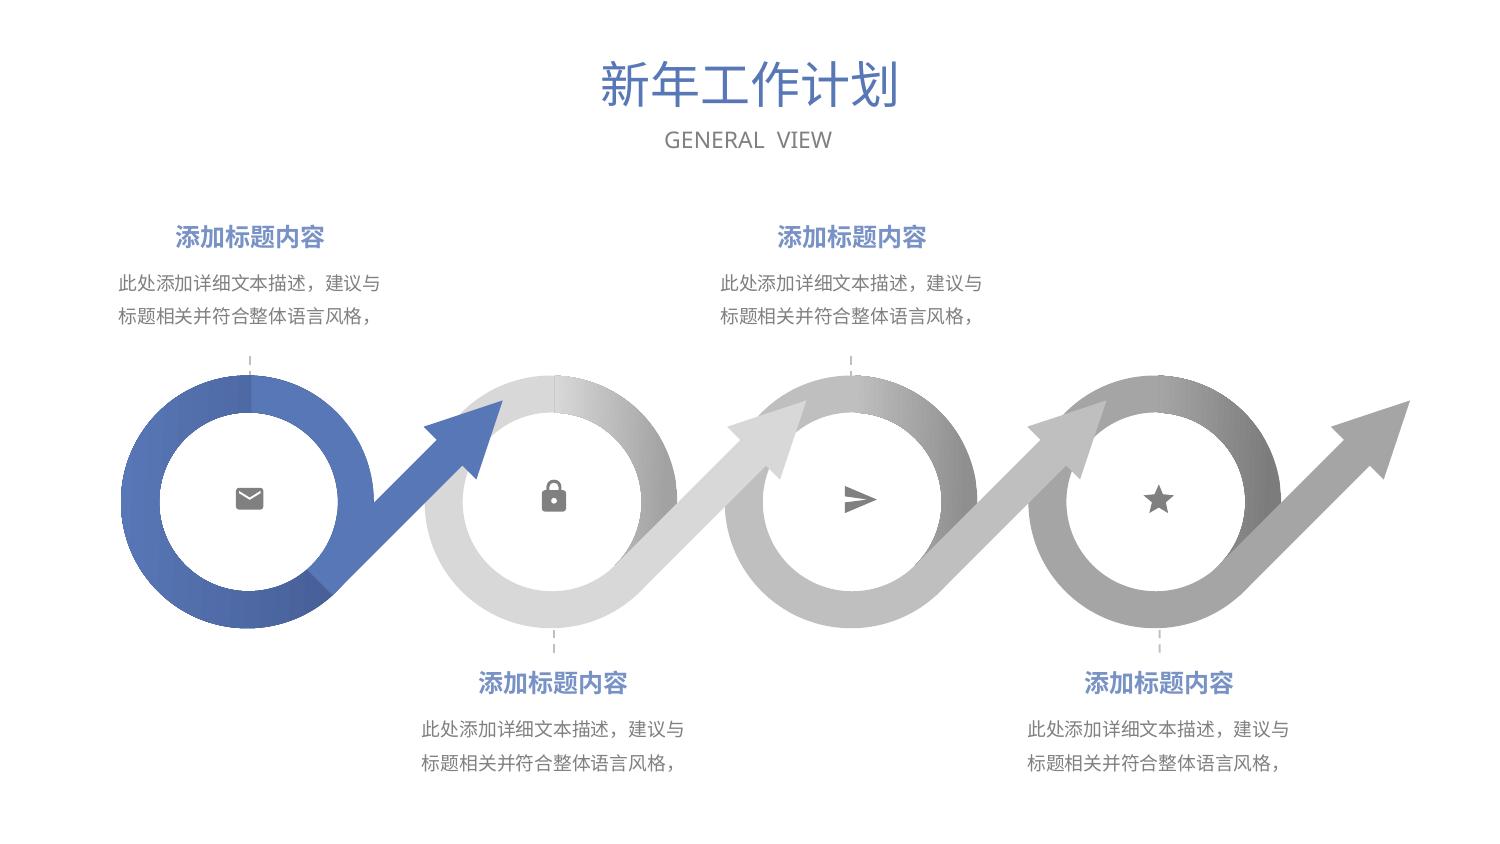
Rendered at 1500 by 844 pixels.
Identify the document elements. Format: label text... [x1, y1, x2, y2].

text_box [807, 375, 1107, 629]
text_box 此处添加详细文本描述，建议与标题相关并符合整体语言风格， [108, 256, 392, 331]
text_box 添加标题内容 [449, 661, 658, 703]
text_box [555, 45, 945, 162]
text_box 添加标题内容 [1055, 661, 1264, 703]
text_box 添加标题内容 [146, 215, 355, 256]
text_box 此处添加详细文本描述，建议与标题相关并符合整体语言风格， [411, 703, 695, 777]
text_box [503, 375, 807, 629]
text_box 此处添加详细文本描述，建议与标题相关并符合整体语言风格， [710, 256, 993, 331]
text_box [1107, 375, 1411, 629]
text_box 添加标题内容 [748, 215, 957, 256]
text_box 此处添加详细文本描述，建议与标题相关并符合整体语言风格， [1017, 703, 1300, 777]
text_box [121, 375, 503, 629]
